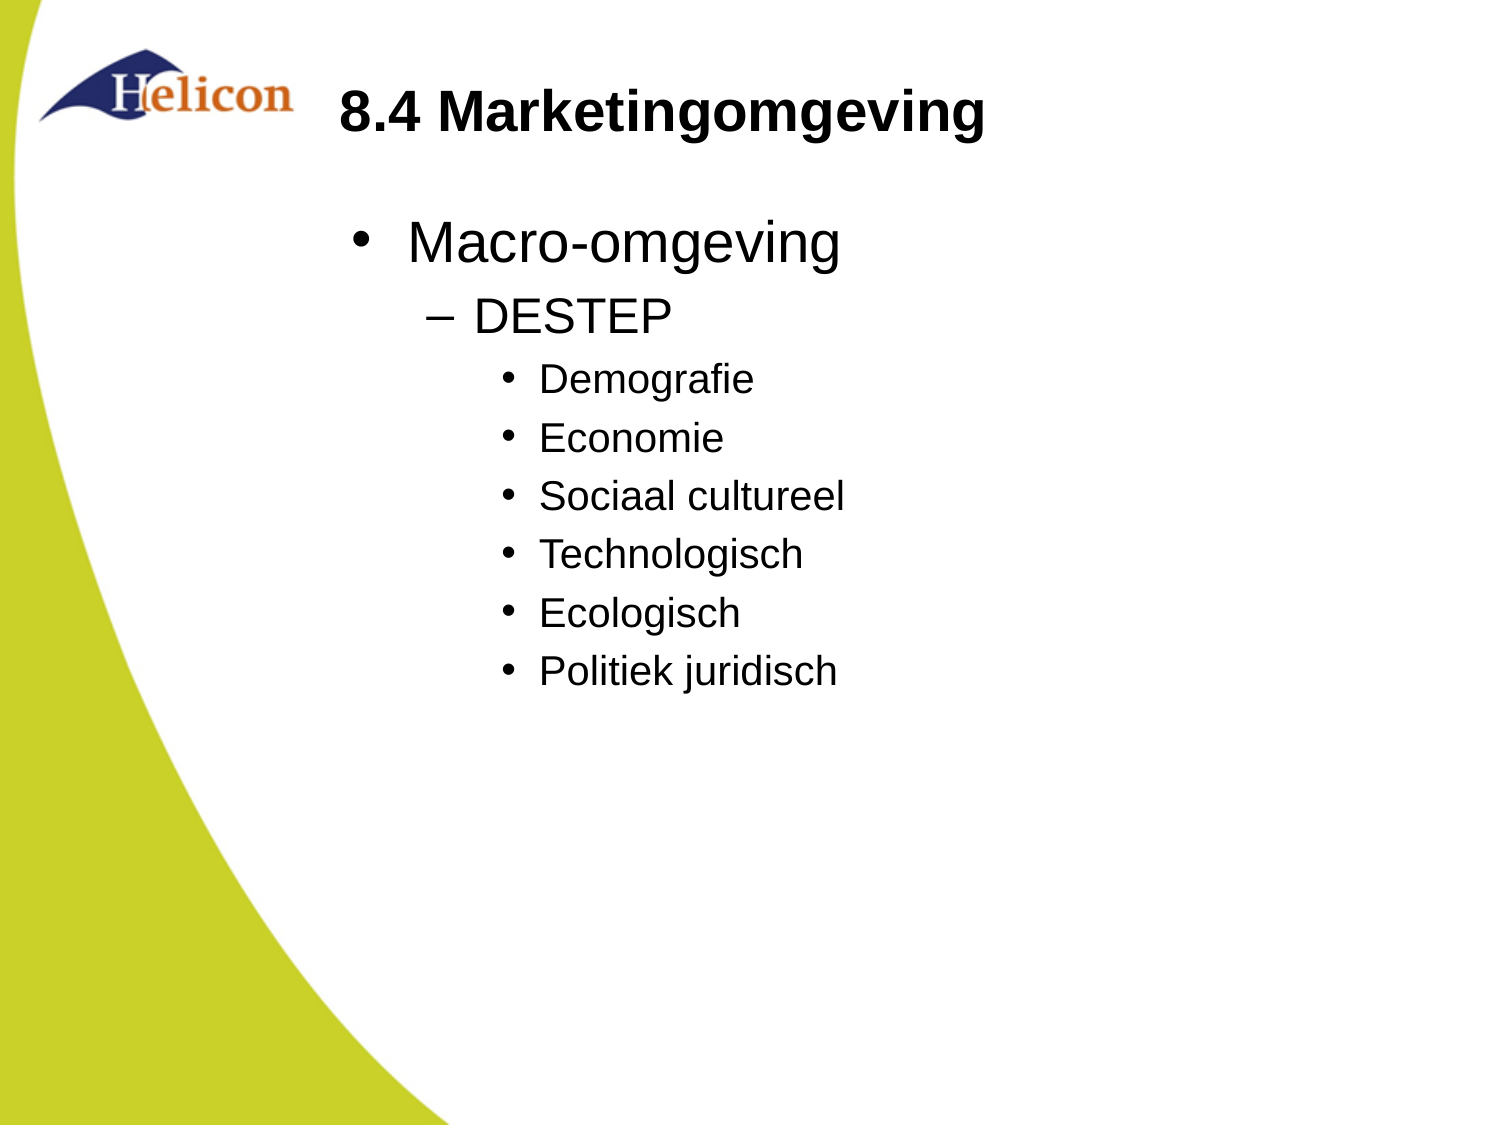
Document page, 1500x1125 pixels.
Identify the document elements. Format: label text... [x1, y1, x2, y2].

picture [0, 0, 1500, 1125]
list Macro-omgeving DESTEP Demografie Economie Sociaal cultureel Technologisch Ecologisch Politiek juridisch [336, 196, 1425, 1005]
title 8.4 Marketingomgeving [324, 54, 1415, 161]
